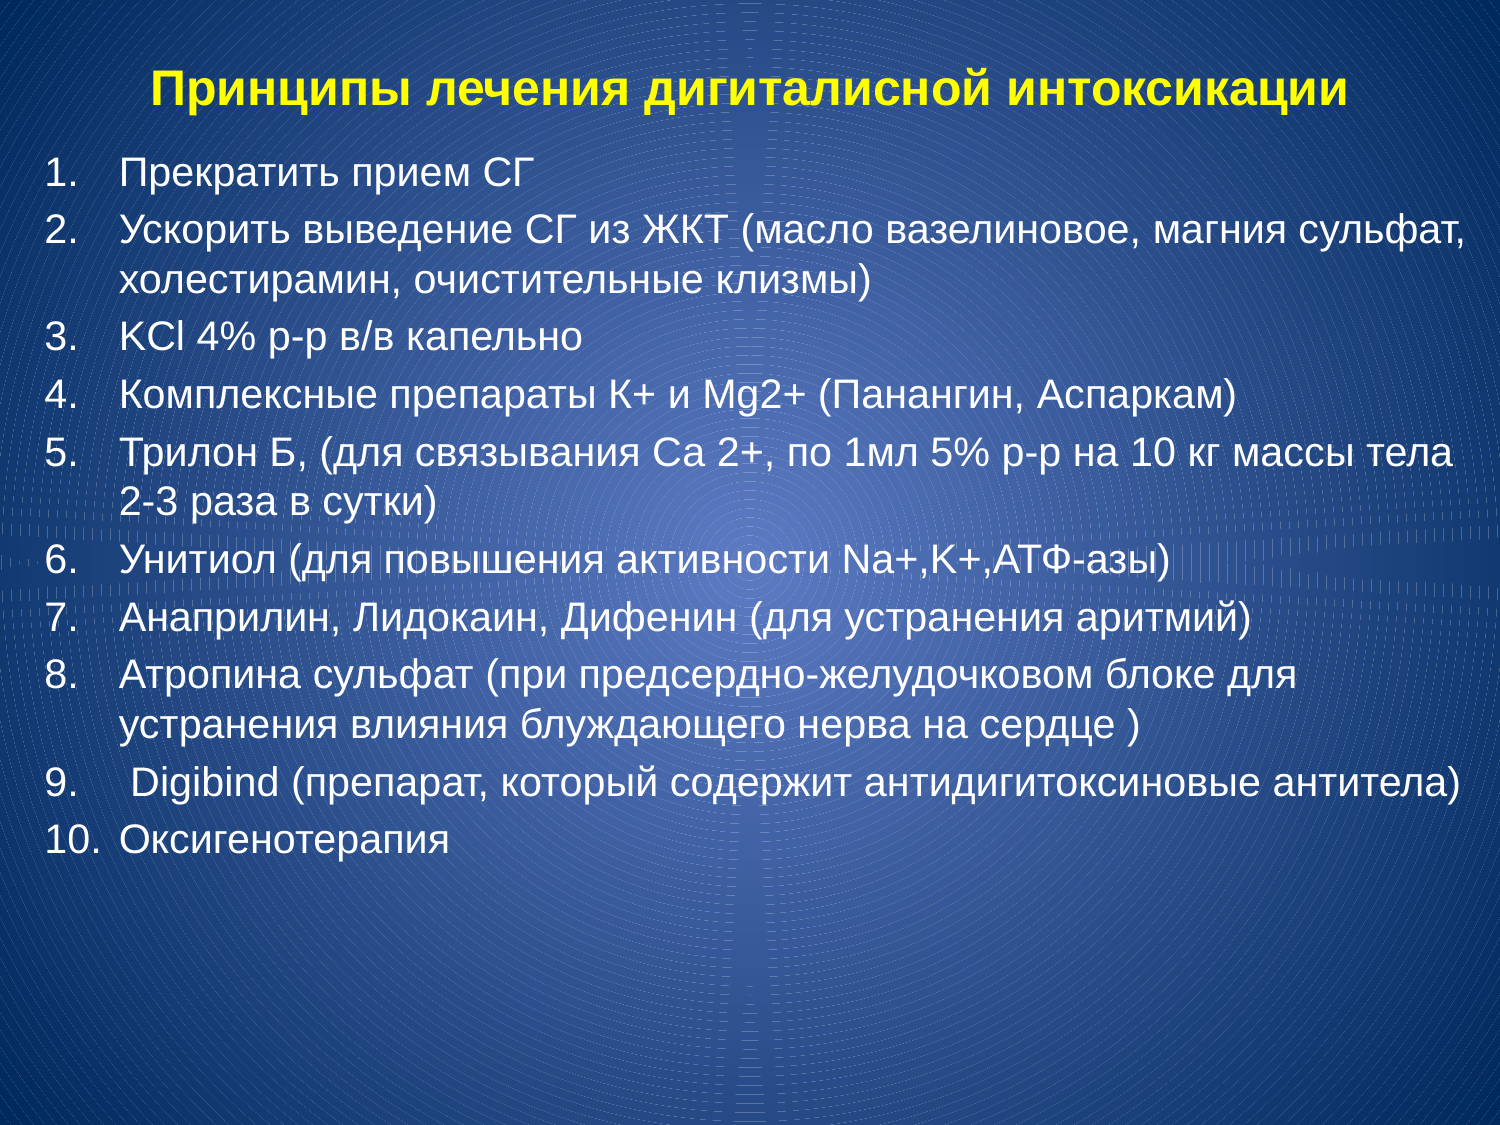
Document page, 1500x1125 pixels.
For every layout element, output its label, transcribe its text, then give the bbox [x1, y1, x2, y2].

list Прекратить прием СГ Ускорить выведение СГ из ЖКТ (масло вазелиновое, магния сульфат, холестирамин, очистительные клизмы) KCl 4% р-р в/в капельно Комплексные препараты К+ и Mg2+ (Панангин, Аспаркам) Трилон Б, (для связывания Са 2+, по 1мл 5% р-р на 10 кг массы тела 2-3 раза в сутки) Унитиол (для повышения активности Na+,K+,АТФ-азы) Анаприлин, Лидокаин, Дифенин (для устранения аритмий) Атропина сульфат (при предсердно-желудочковом блоке для устранения влияния блуждающего нерва на сердце ) Digibind (препарат, который содержит антидигитоксиновые антитела) Оксигенотерапия [29, 137, 1483, 880]
title Принципы лечения дигиталисной интоксикации [75, 45, 1425, 126]
